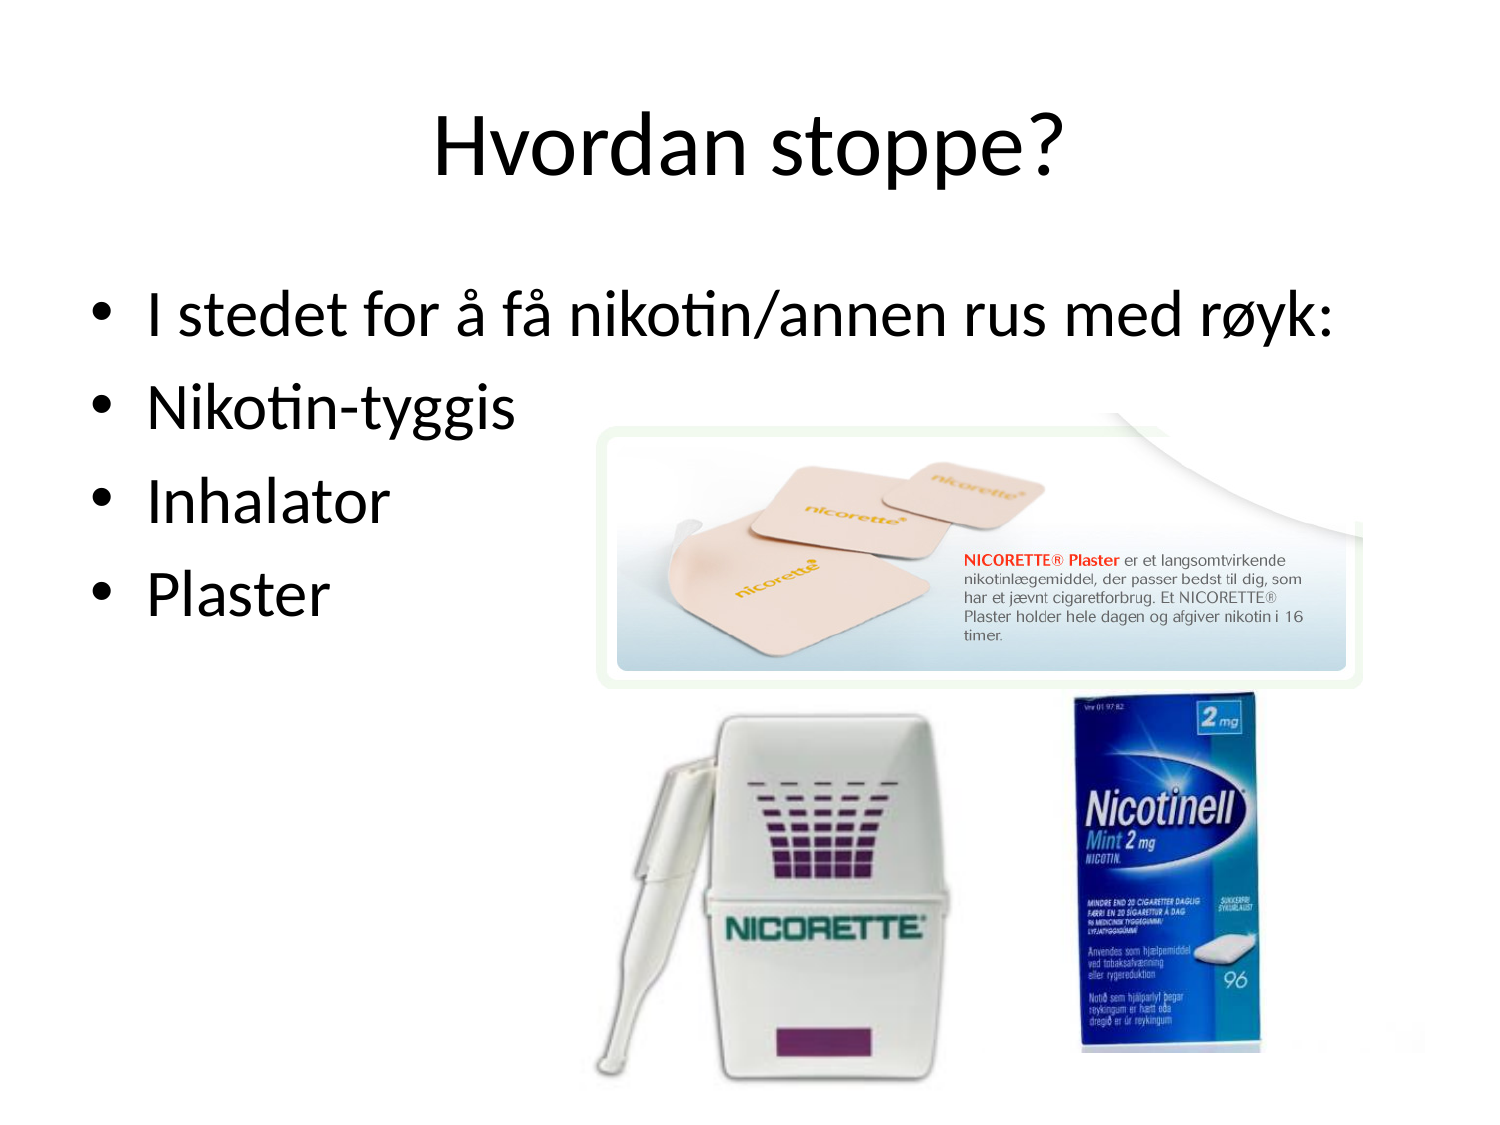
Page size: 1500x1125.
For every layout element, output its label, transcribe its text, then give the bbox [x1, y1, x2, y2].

picture [564, 413, 1426, 1107]
title Hvordan stoppe? [75, 45, 1425, 233]
list I stedet for å få nikotin/annen rus med røyk: Nikotin-tyggis Inhalator Plaster [75, 262, 1425, 1005]
